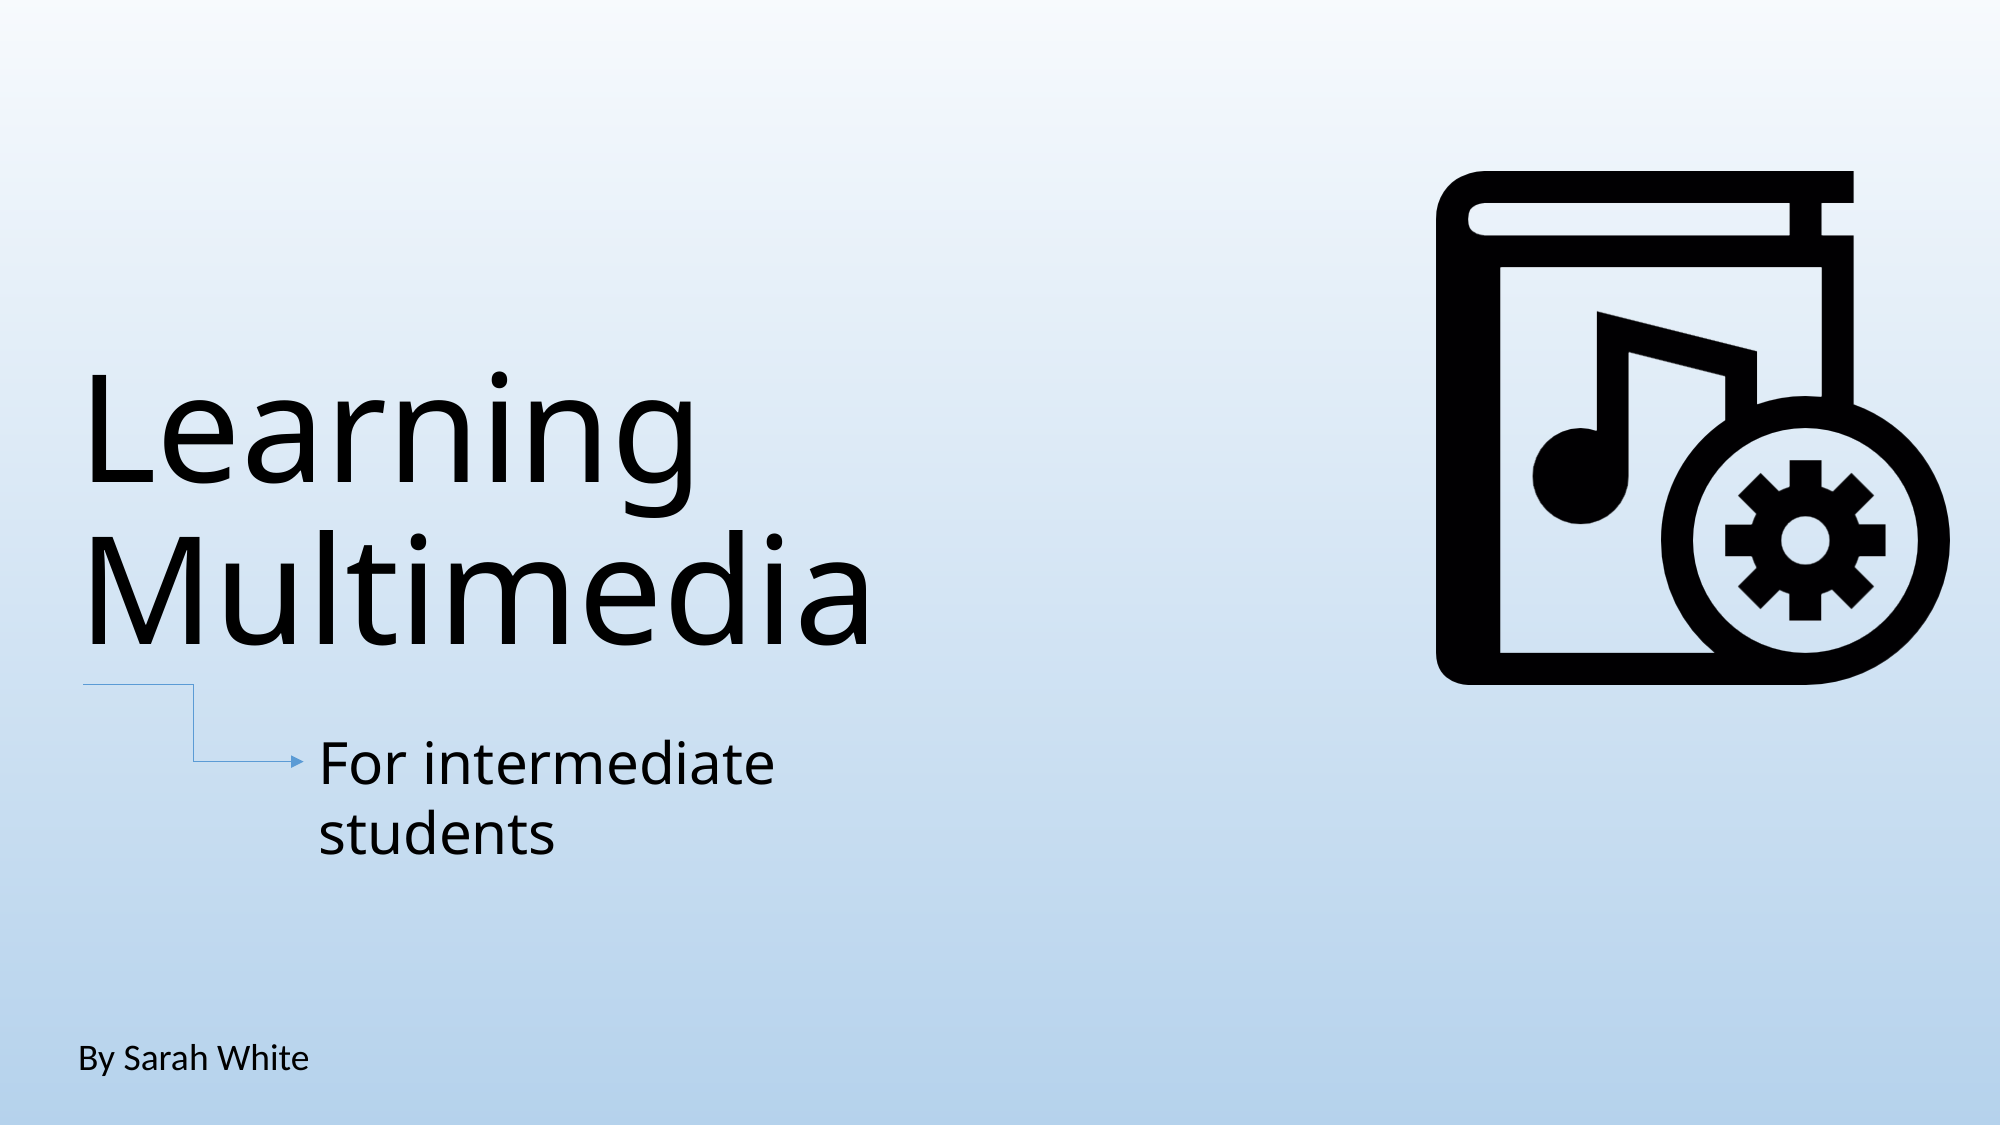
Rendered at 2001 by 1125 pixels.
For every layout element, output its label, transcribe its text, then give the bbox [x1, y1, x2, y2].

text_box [83, 684, 304, 762]
picture [1436, 171, 1950, 685]
text_box For intermediate students [303, 718, 1004, 874]
title Learning Multimedia [63, 455, 1437, 765]
text_box By Sarah White [63, 1025, 785, 1085]
